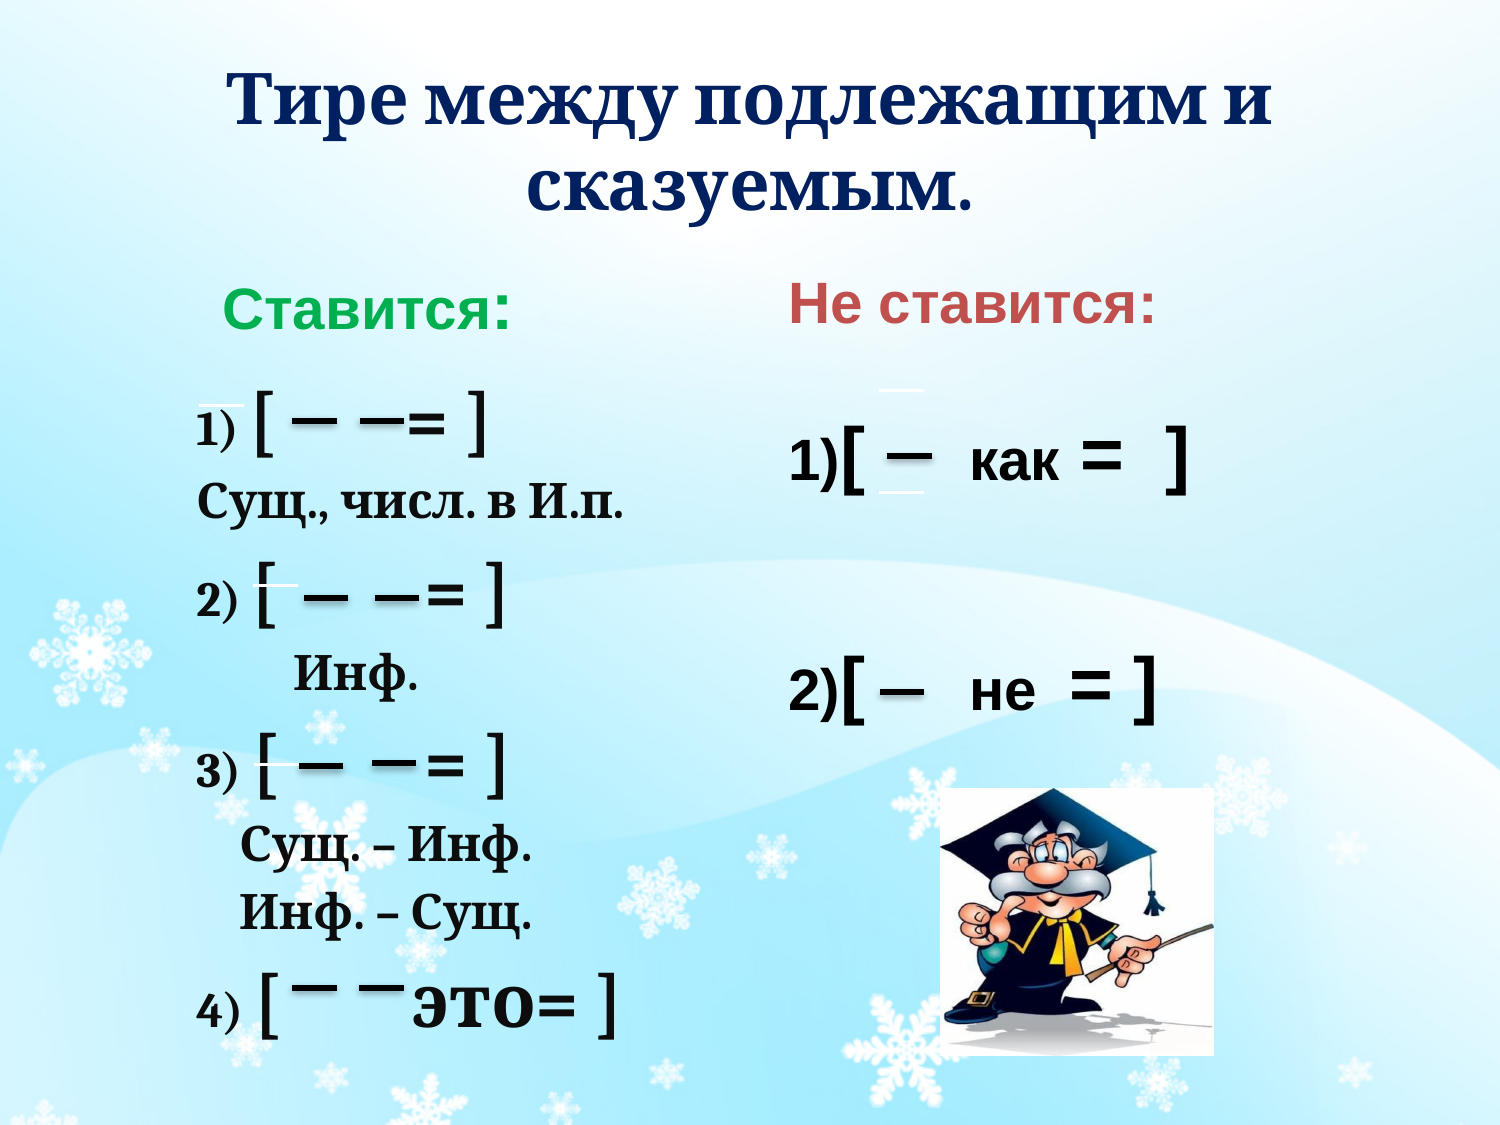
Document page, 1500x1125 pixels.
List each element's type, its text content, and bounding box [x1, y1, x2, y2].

text_box Не ставится: 1)[ как = ] 2)[ не = ] [773, 258, 1412, 733]
list 1) [ = ] Сущ., числ. в И.п. 2) [ = ] Инф. 3) [ = ] Сущ. – Инф. Инф. – Сущ. 4) [­ это= ] [159, 290, 821, 1053]
text_box Ставится: [185, 255, 529, 350]
picture [0, 0, 1500, 1125]
title Тире между подлежащим и сказуемым. [75, 45, 1425, 233]
